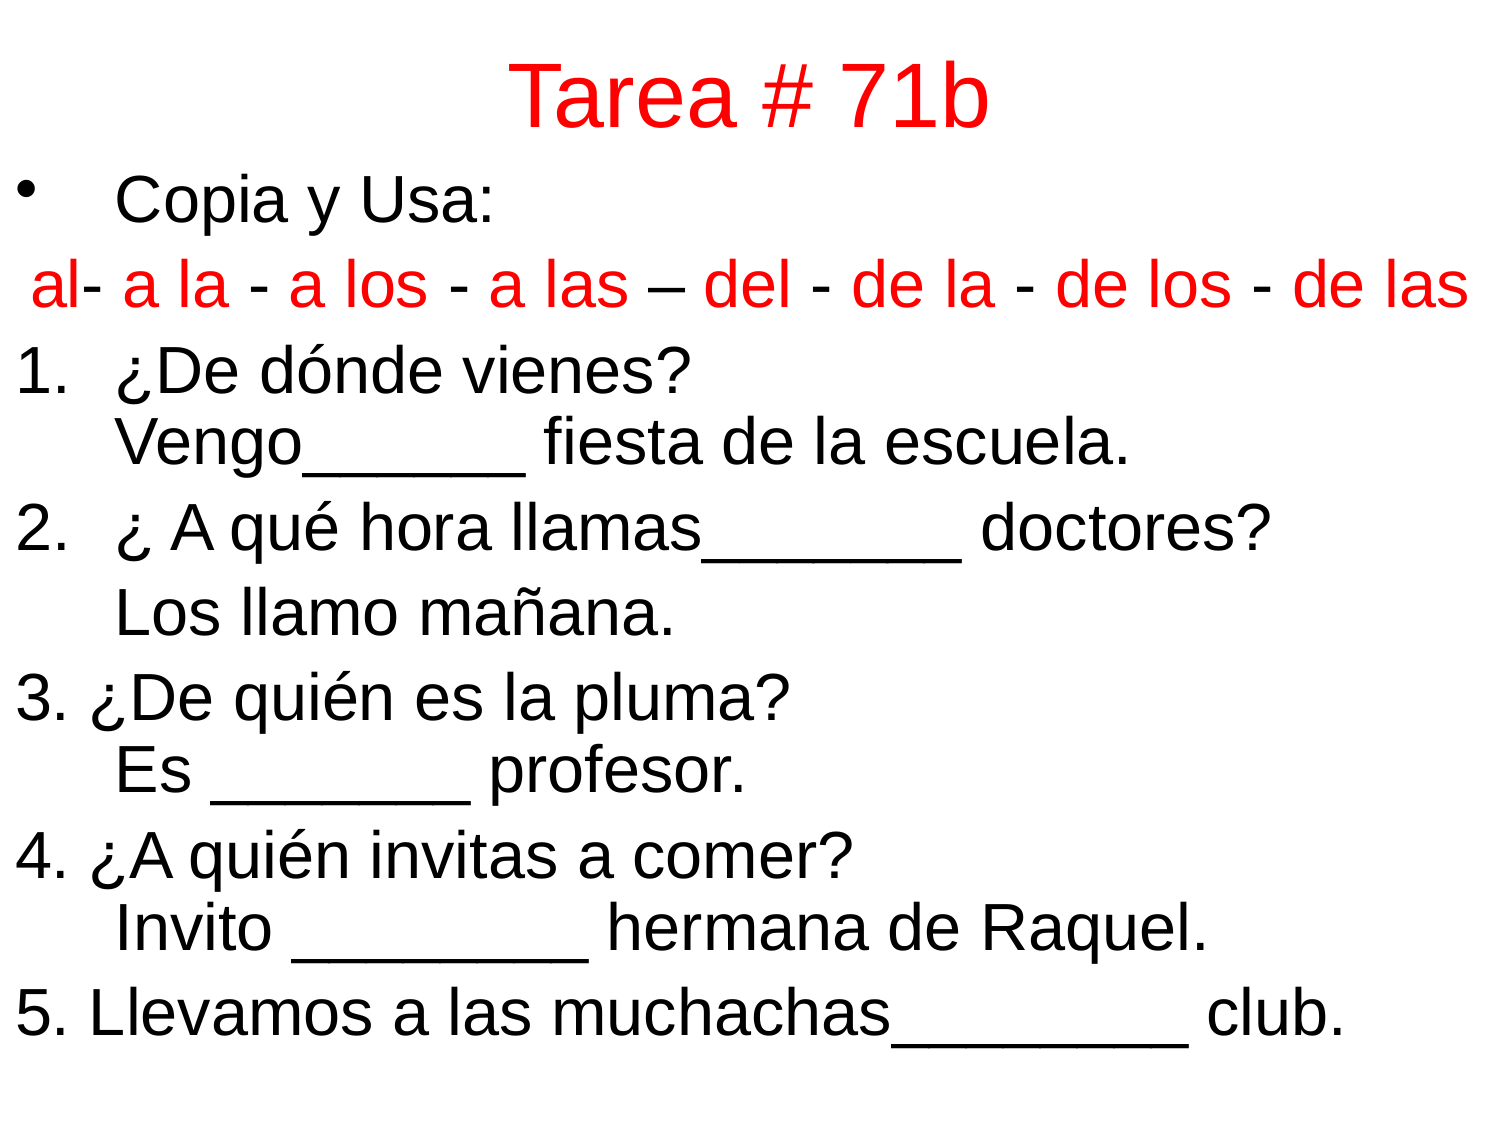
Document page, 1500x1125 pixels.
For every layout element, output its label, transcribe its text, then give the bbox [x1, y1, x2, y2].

title Tarea # 71b [75, 12, 1425, 171]
list Copia y Usa: al- a la - a los - a las – del - de la - de los - de las ¿De dónde vienes? Vengo______ fiesta de la escuela. ¿ A qué hora llamas_______ doctores? Los llamo mañana. 3. ¿De quién es la pluma? Es _______ profesor. 4. ¿A quién invitas a comer? Invito ________ hermana de Raquel. 5. Llevamos a las muchachas________ club. [0, 157, 1500, 1088]
